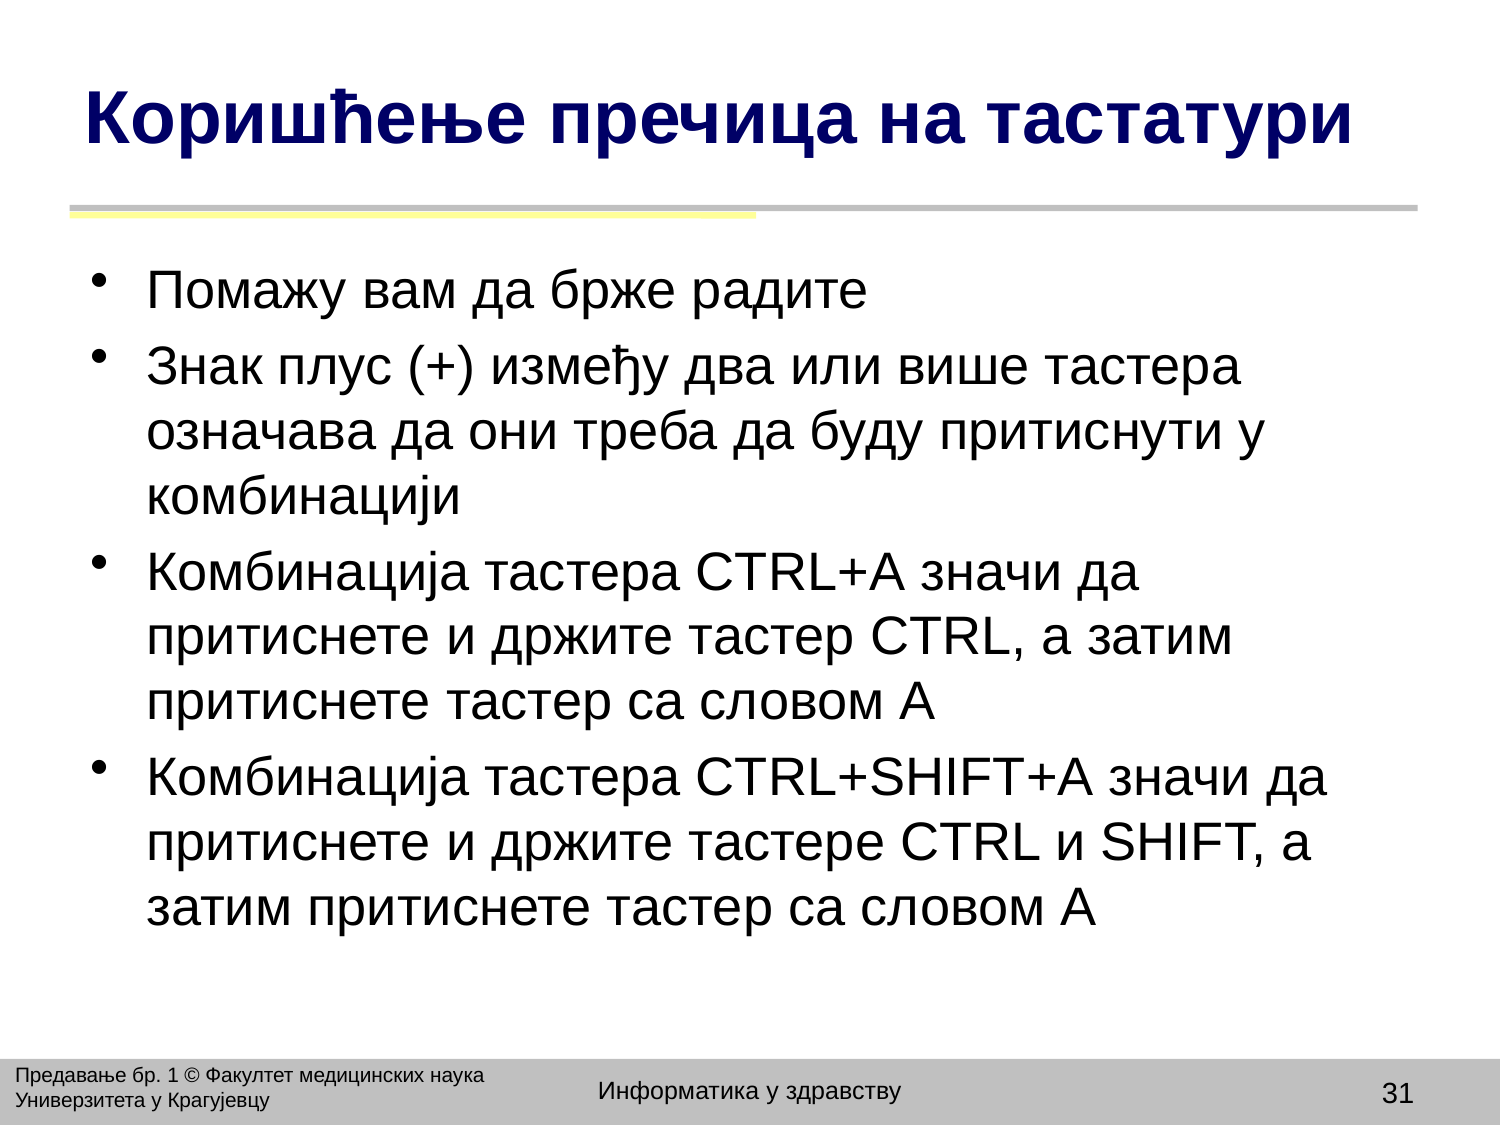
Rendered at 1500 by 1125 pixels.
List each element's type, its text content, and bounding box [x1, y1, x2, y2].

slide_number Предавање бр. 1 © Факултет медицинских наука Универзитета у Крагујевцу [0, 1053, 599, 1108]
slide_number 31 [1079, 1066, 1430, 1125]
footer Информатика у здравству [512, 1066, 988, 1125]
title Коришћење пречица на тастатури [69, 19, 1426, 208]
list Помажу вам да брже радите Знак плус (+) између два или више тастера означава да они треба да буду притиснути у комбинацији Комбинација тастера CTRL+А значи да притиснете и држите тастер CTRL, а затим притиснете тастер са словом А Комбинација тастера CTRL+SHIFT+А значи да притиснете и држите тастере CTRL и SHIFT, а затим притиснете тастер са словом А [74, 246, 1426, 1023]
